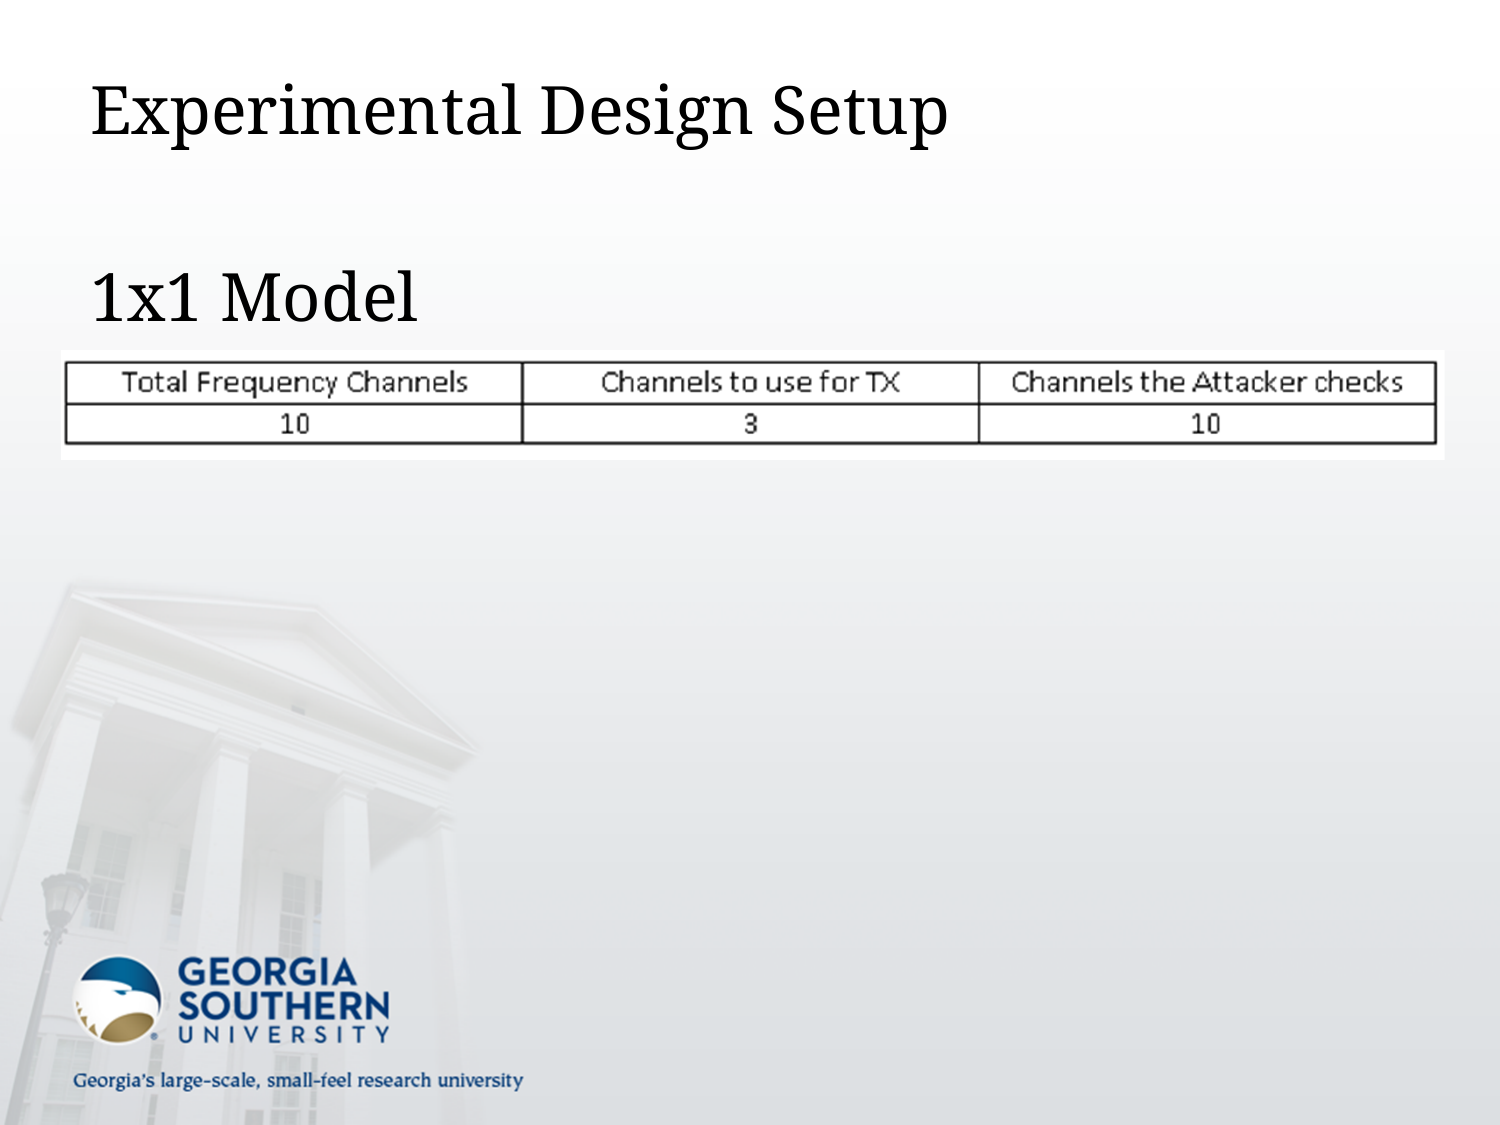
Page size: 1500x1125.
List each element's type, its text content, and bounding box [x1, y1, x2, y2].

list Experimental Design Setup 1x1 Model [75, 480, 1425, 1005]
picture [0, 0, 1500, 1125]
list Experimental Design Setup 1x1 Model [75, 60, 1425, 348]
